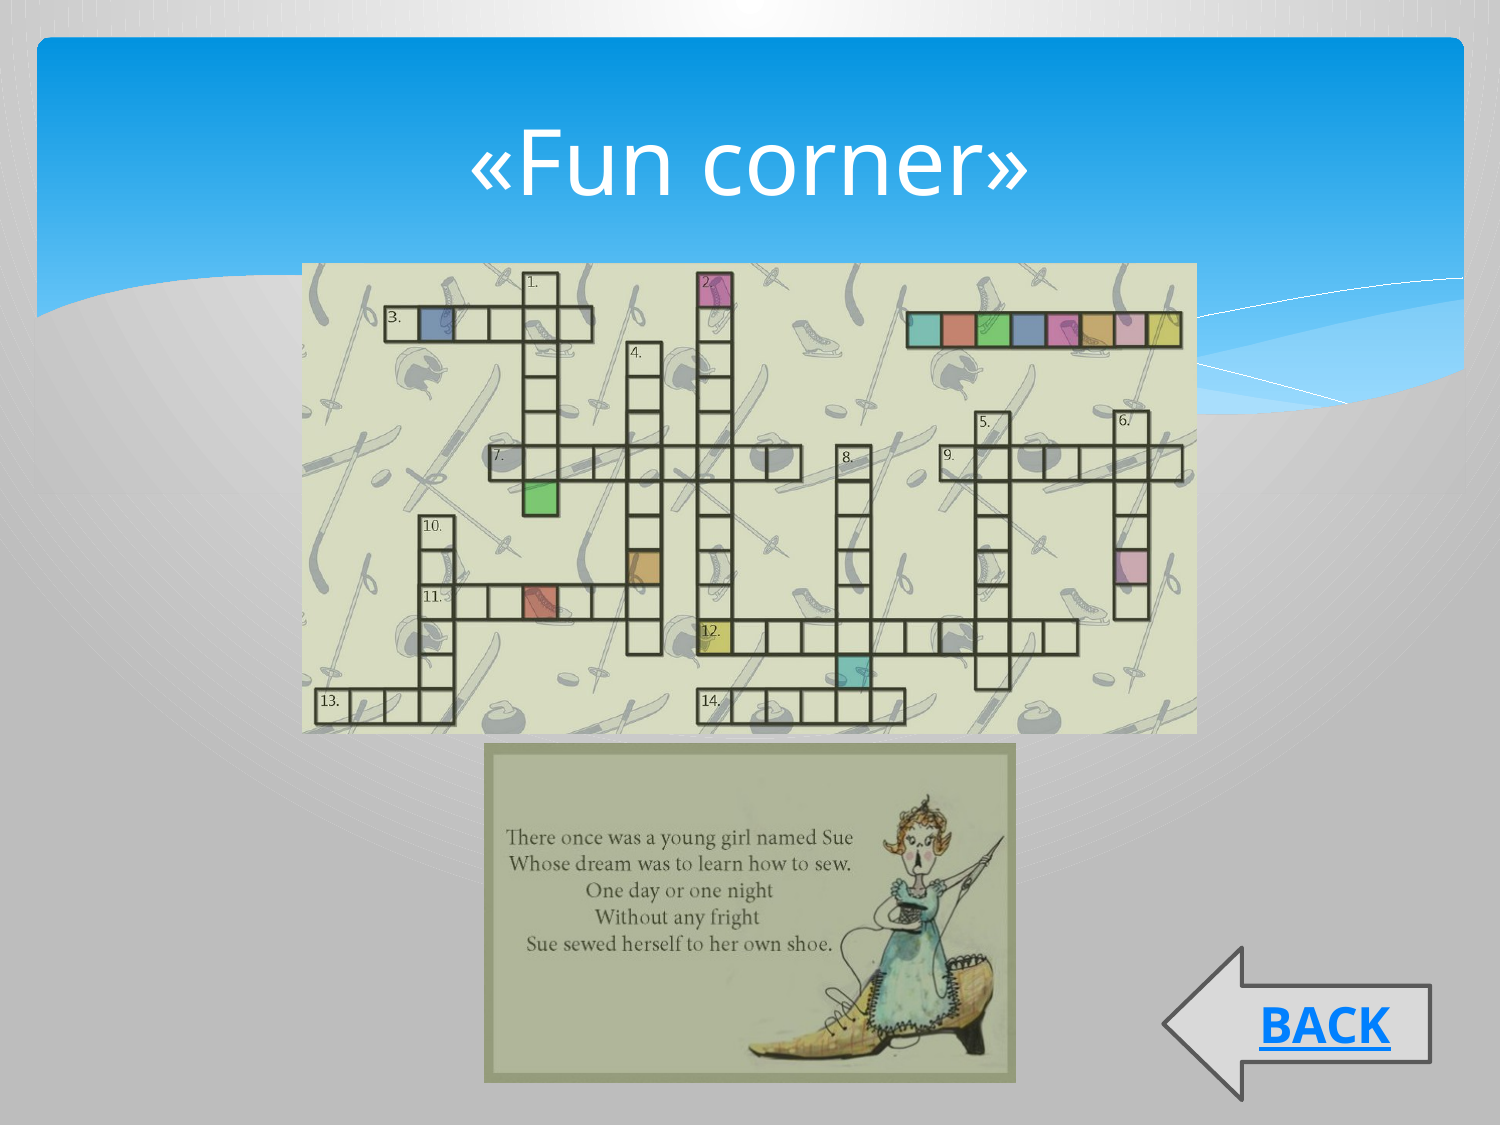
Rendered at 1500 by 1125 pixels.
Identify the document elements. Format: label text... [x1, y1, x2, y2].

title «Fun corner» [75, 55, 1425, 261]
text_box [1161, 945, 1433, 1102]
text_box BACK [1244, 985, 1407, 1069]
picture [302, 263, 1198, 735]
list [483, 743, 1017, 1083]
